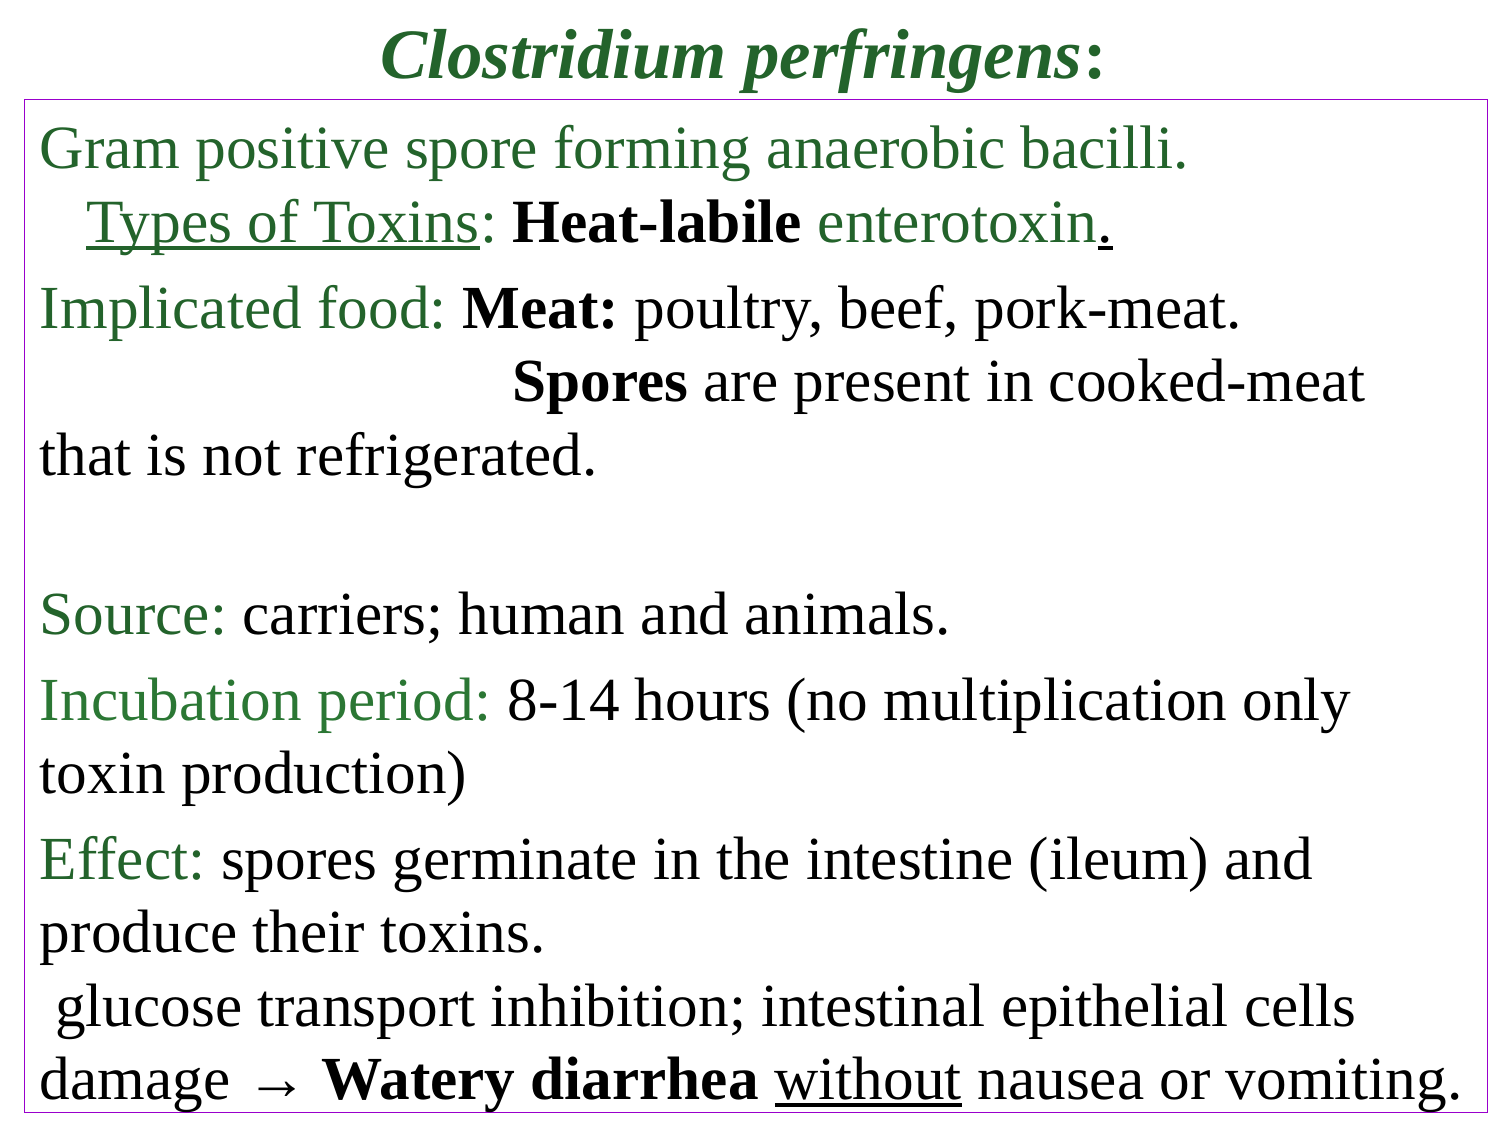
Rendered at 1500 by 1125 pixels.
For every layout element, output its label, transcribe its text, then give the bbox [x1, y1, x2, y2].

subtitle Gram positive spore forming anaerobic bacilli. Types of Toxins: Heat-labile enterotoxin. Implicated food: Meat: poultry, beef, pork-meat. Spores are present in cooked-meat that is not refrigerated. Source: carriers; human and animals. Incubation period: 8-14 hours (no multiplication only toxin production) Effect: spores germinate in the intestine (ileum) and produce their toxins. glucose transport inhibition; intestinal epithelial cells damage → Watery diarrhea without nausea or vomiting. Duration of illness: 24-48 hours [24, 99, 1488, 1113]
title Clostridium perfringens: [37, 12, 1450, 99]
